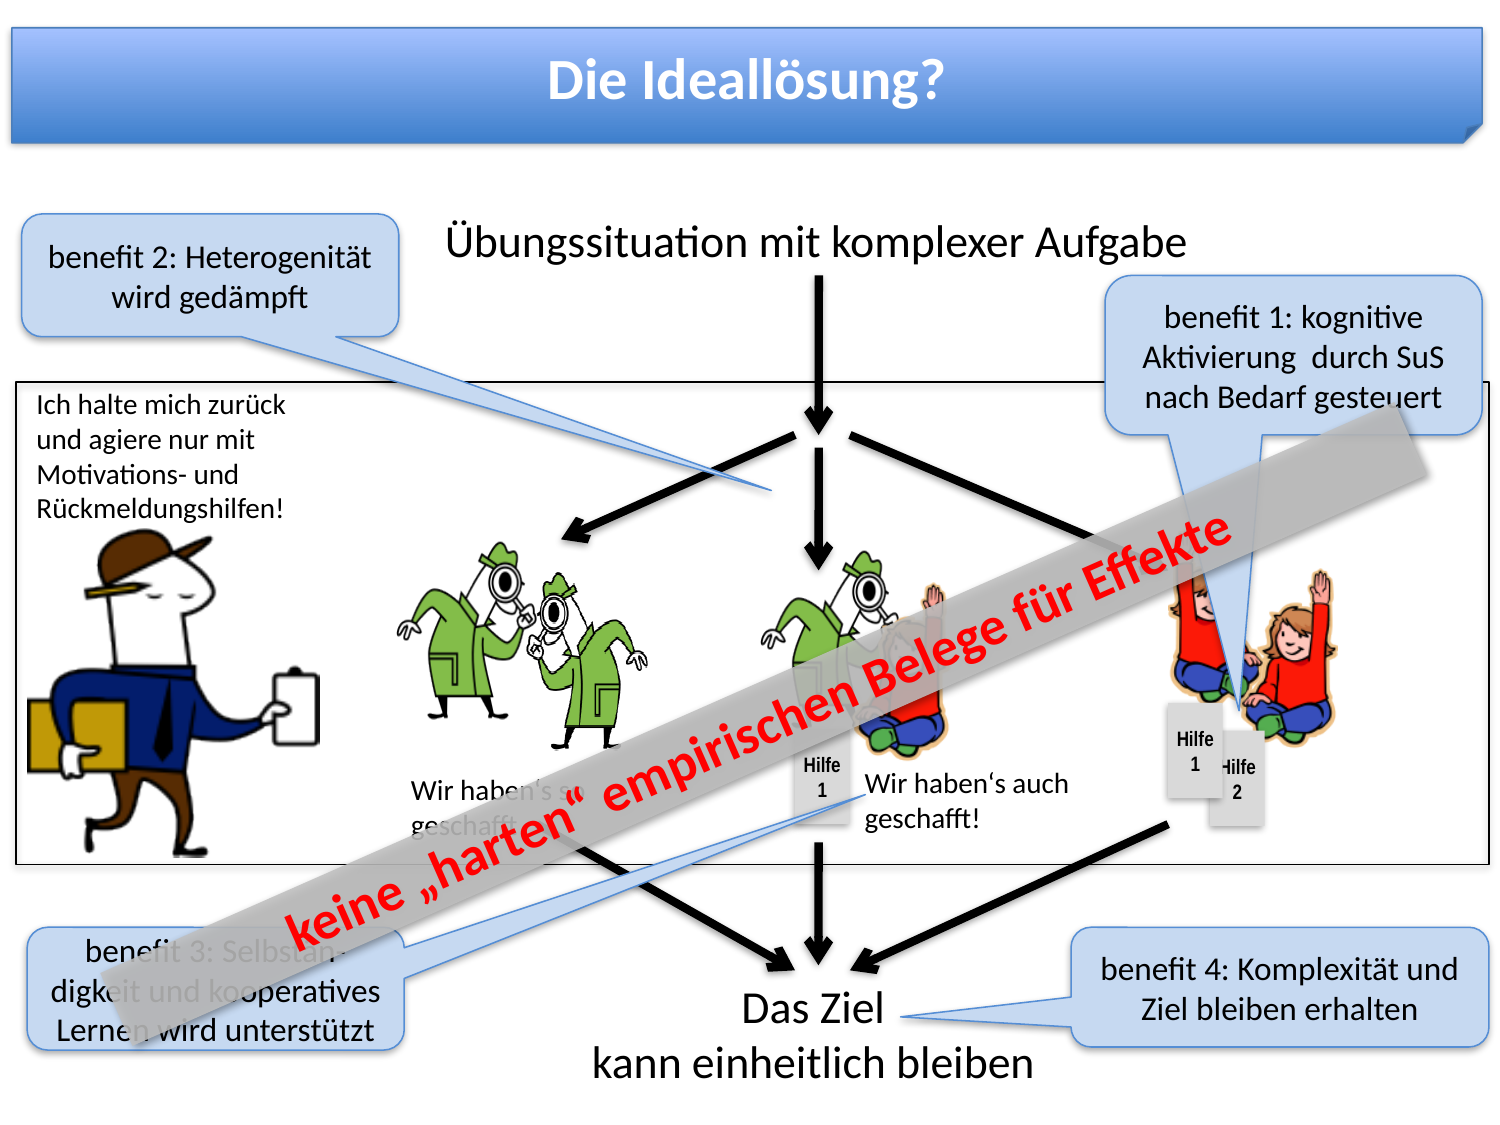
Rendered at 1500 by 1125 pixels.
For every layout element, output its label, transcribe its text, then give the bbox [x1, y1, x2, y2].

text_box benefit 3: Selbstän-digkeit und kooperatives Lernen wird unterstützt [26, 926, 201, 1051]
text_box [21, 377, 320, 858]
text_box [15, 381, 23, 865]
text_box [318, 381, 1490, 865]
text_box benefit 2: Heterogenität wird gedämpft [20, 213, 461, 380]
text_box benefit 4: Komplexität und Ziel bleiben erhalten [1238, 926, 1490, 1048]
text_box keine „harten“ empirischen Belege für Effekte [100, 873, 387, 1046]
text_box benefit 1: kognitive Aktivierung durch SuS nach Bedarf gesteuert [1104, 274, 1483, 380]
text_box Die Ideallösung? [11, 26, 1483, 144]
text_box benefit 3: Selbstän-digkeit und kooperatives Lernen wird unterstützt [151, 948, 387, 1051]
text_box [393, 823, 1234, 1097]
text_box Übungssituation mit komplexer Aufgabe [396, 204, 1237, 275]
